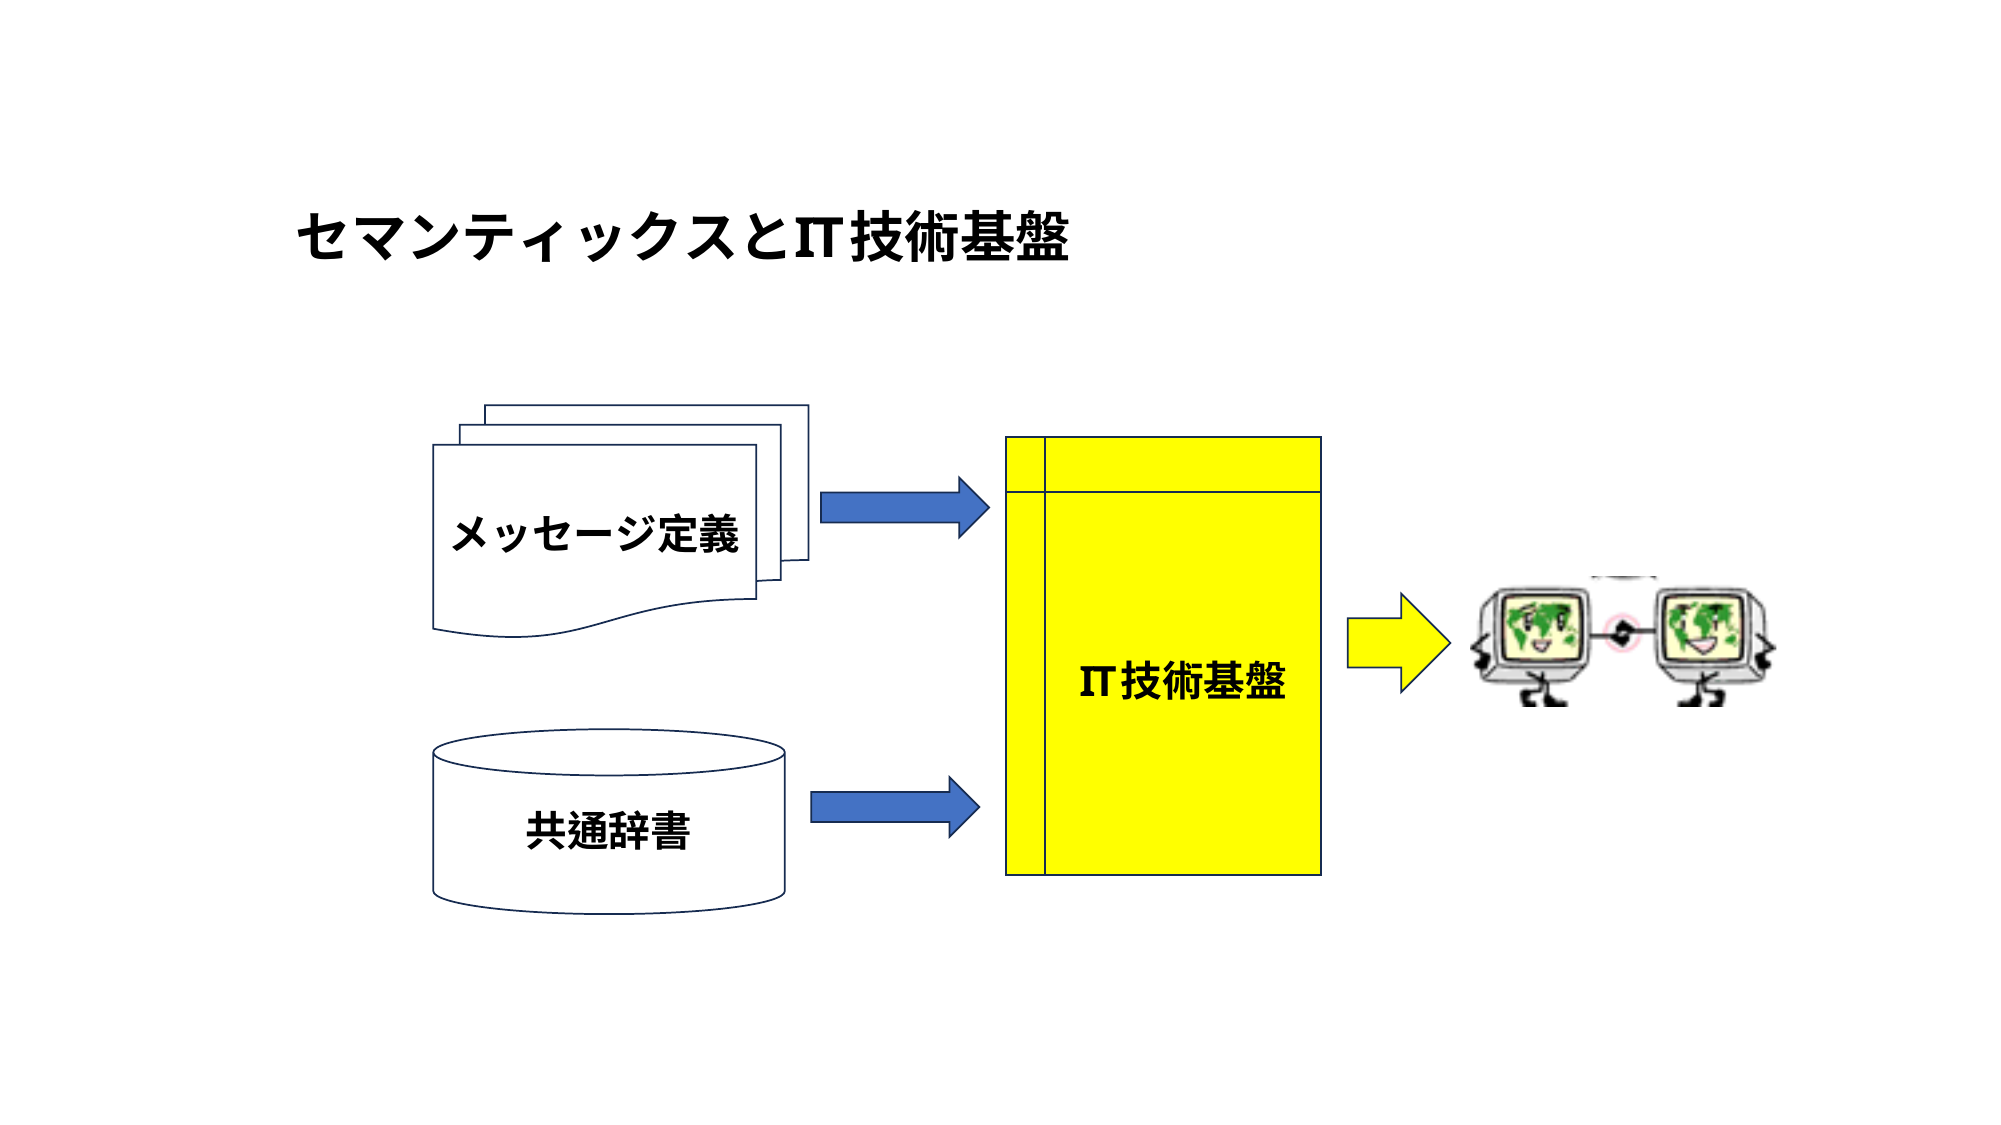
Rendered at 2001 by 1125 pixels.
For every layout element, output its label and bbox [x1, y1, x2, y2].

picture [182, 129, 1851, 1069]
